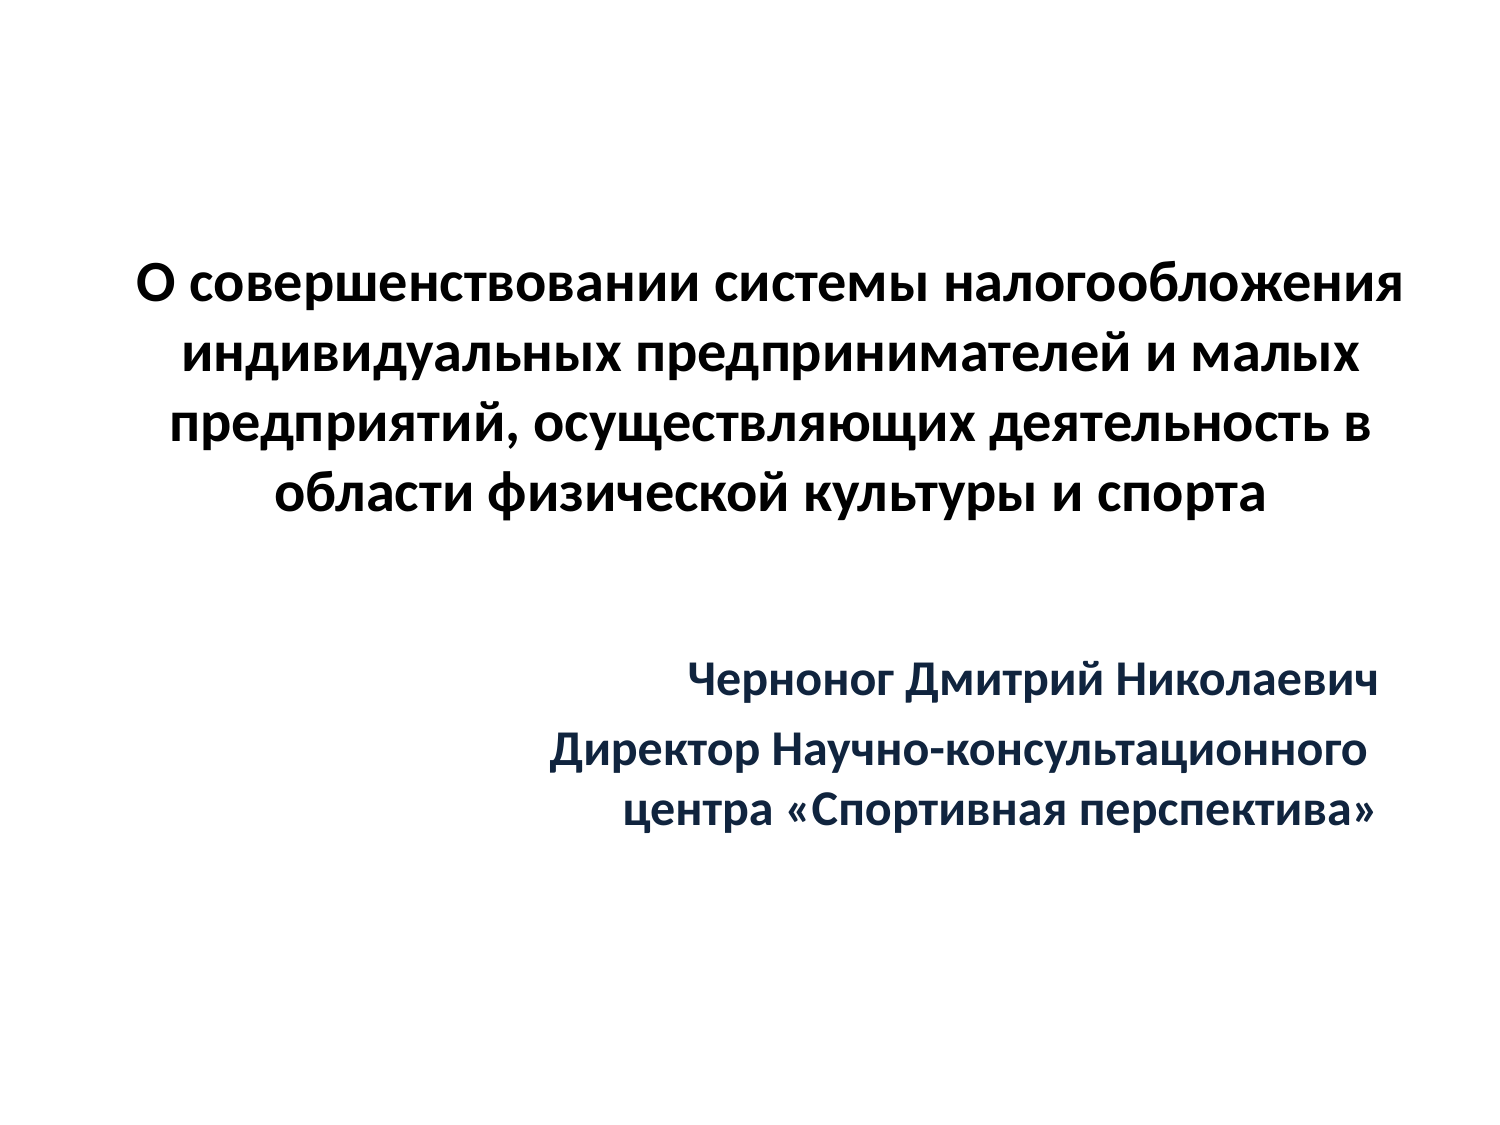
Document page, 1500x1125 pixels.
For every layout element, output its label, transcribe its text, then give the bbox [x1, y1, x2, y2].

title О совершенствовании системы налогообложения индивидуальных предпринимателей и малых предприятий, осуществляющих деятельность в области физической культуры и спорта [112, 246, 1430, 591]
subtitle Черноног Дмитрий Николаевич Директор Научно-консультационного центра «Спортивная перспектива» [269, 637, 1395, 879]
